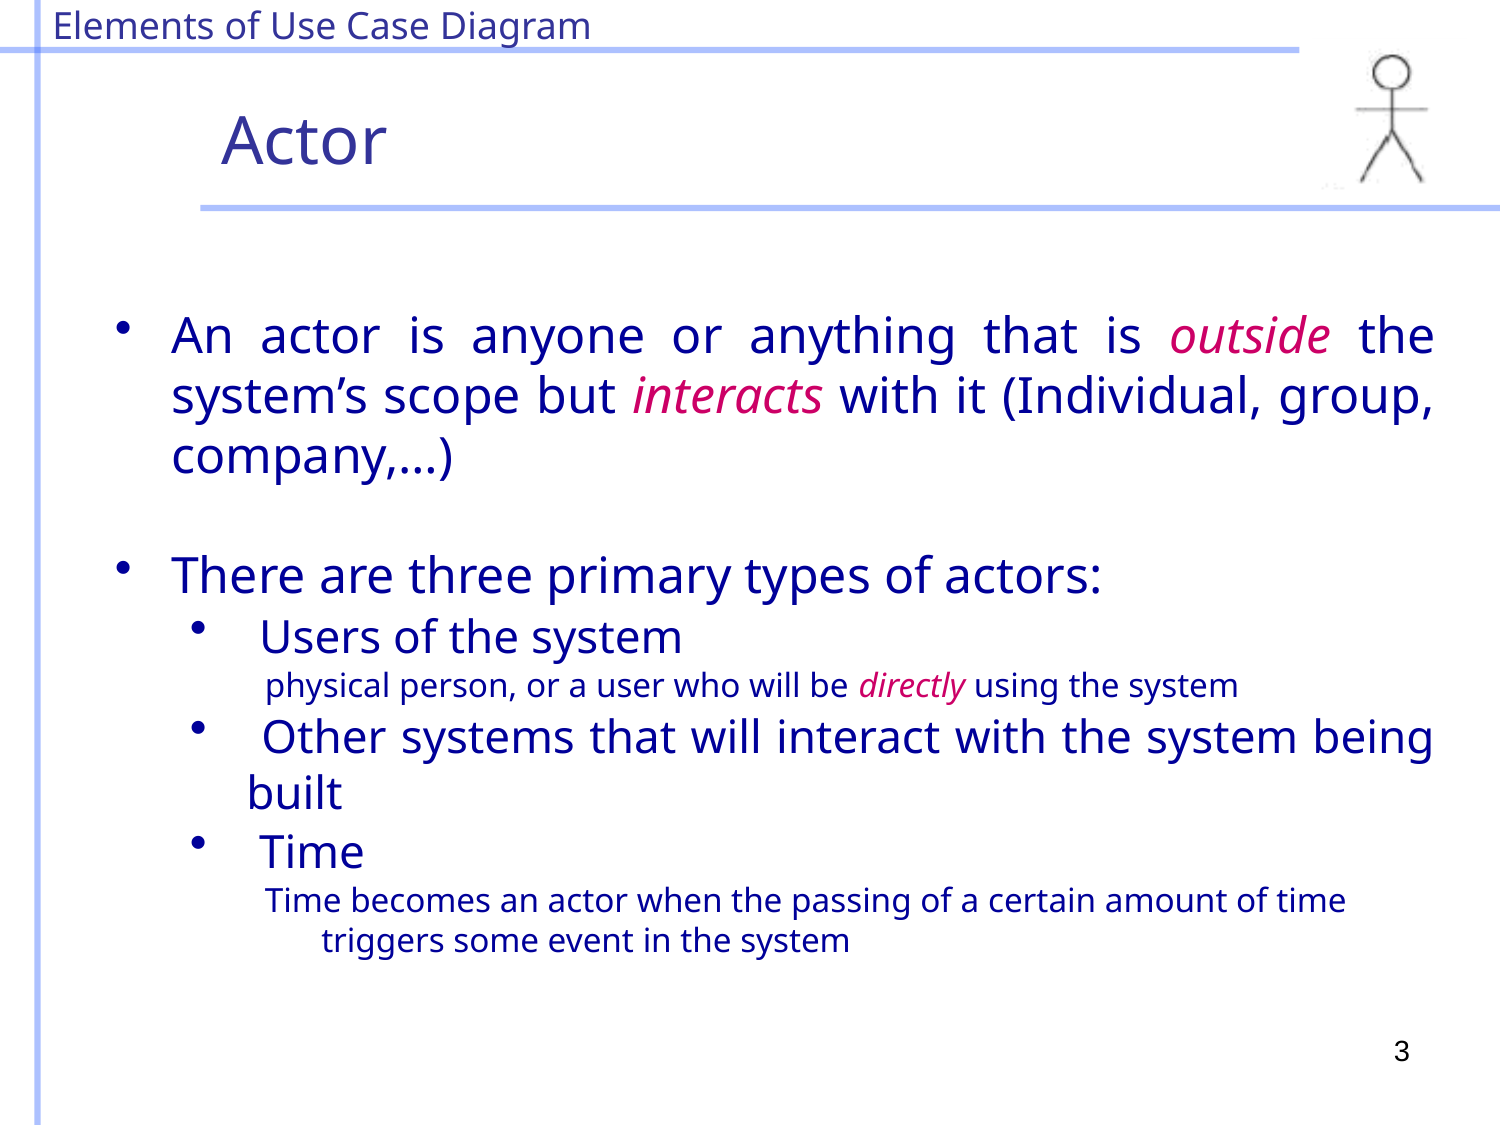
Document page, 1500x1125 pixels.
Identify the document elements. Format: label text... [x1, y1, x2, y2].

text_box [1312, 37, 1468, 201]
slide_number 3 [1074, 1024, 1426, 1103]
text_box An actor is anyone or anything that is outside the system’s scope but interacts with it (Individual, group, company,…) There are three primary types of actors: Users of the system physical person, or a user who will be directly using the system Other systems that will interact with the system being built Time Time becomes an actor when the passing of a certain amount of time triggers some event in the system [100, 216, 1451, 967]
text_box Actor [206, 90, 1307, 185]
text_box Elements of Use Case Diagram [37, 0, 1267, 55]
